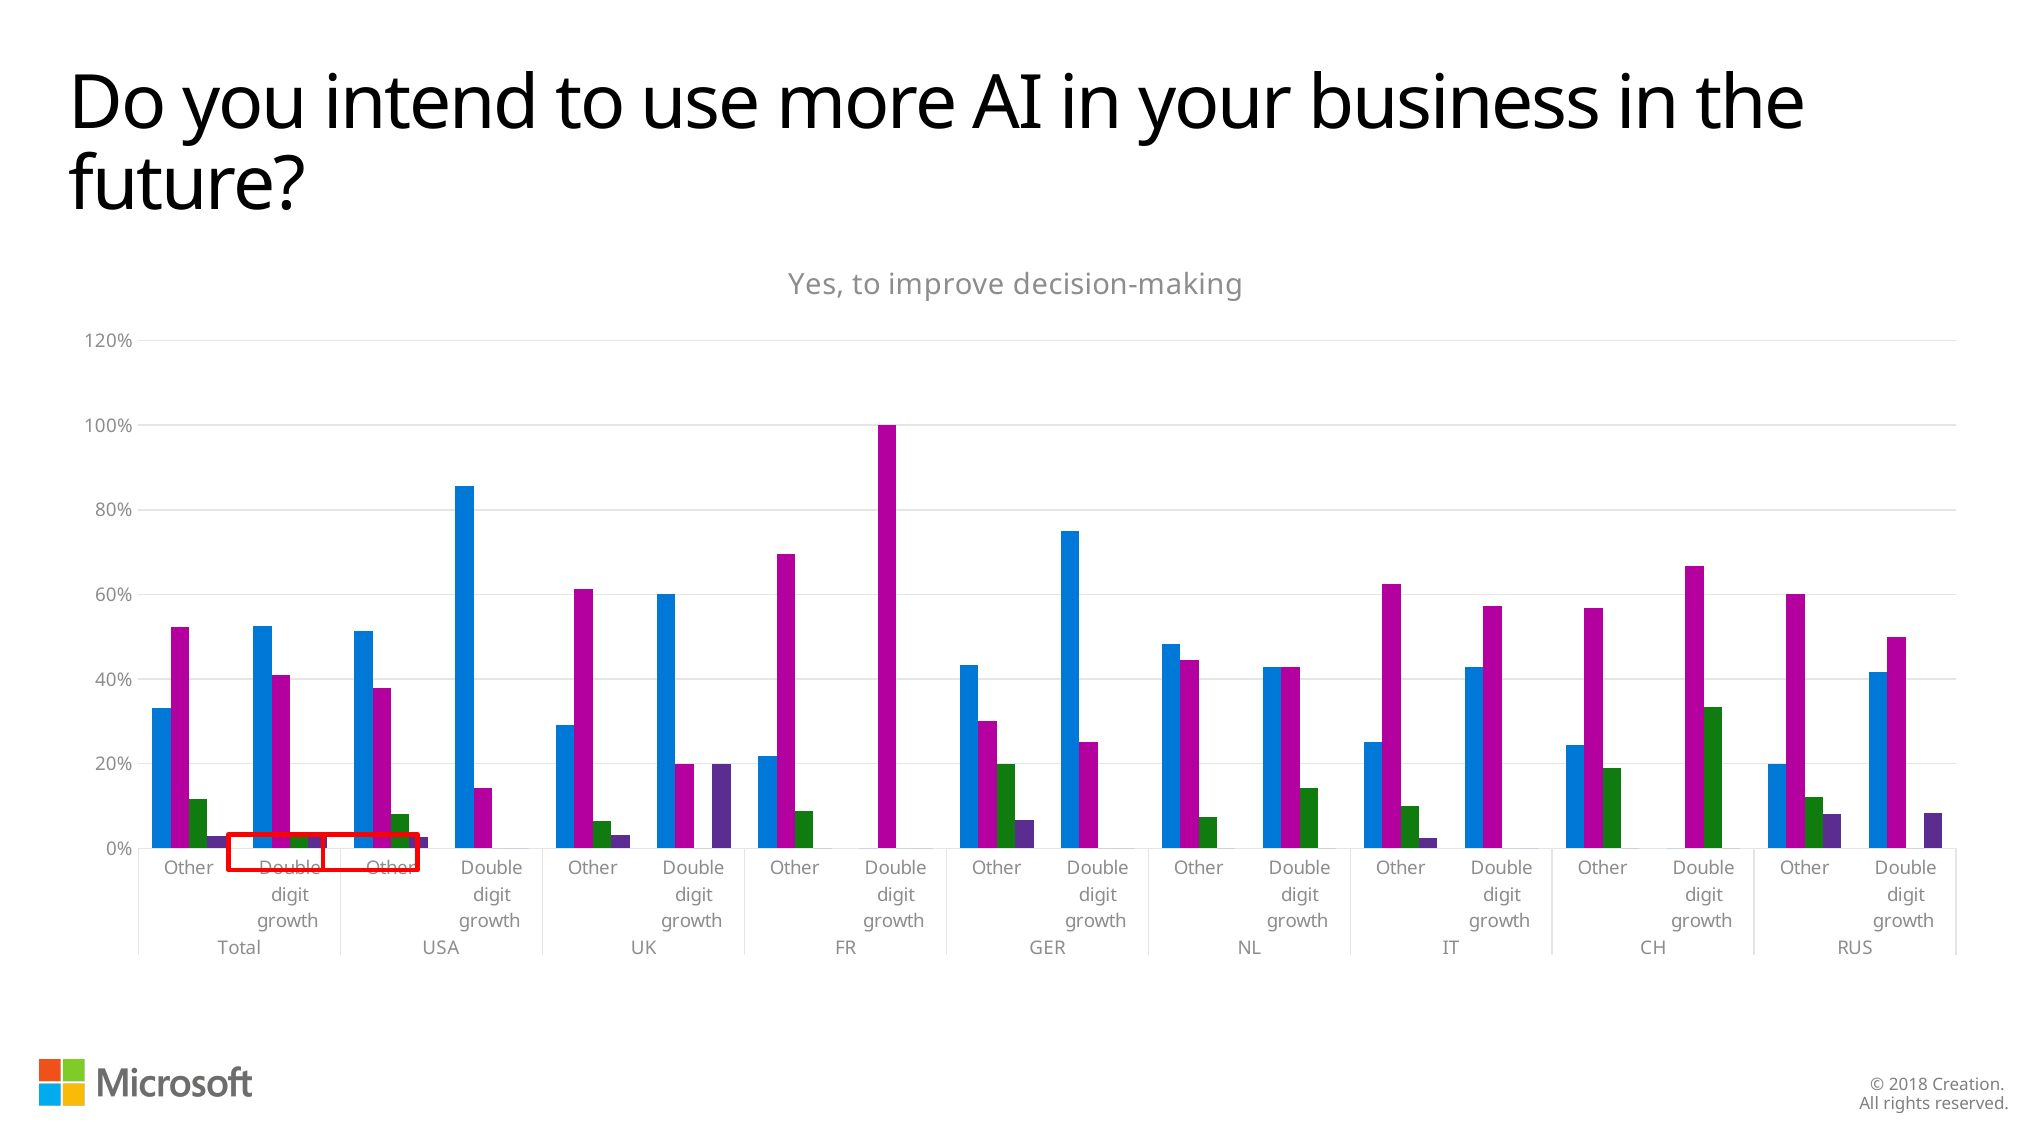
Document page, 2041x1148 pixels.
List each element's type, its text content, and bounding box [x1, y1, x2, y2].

chart [44, 230, 1996, 976]
picture [39, 1059, 252, 1106]
title Do you intend to use more AI in your business in the future? [45, 48, 1996, 199]
text_box © 2018 Creation. All rights reserved. [1751, 1051, 2041, 1148]
